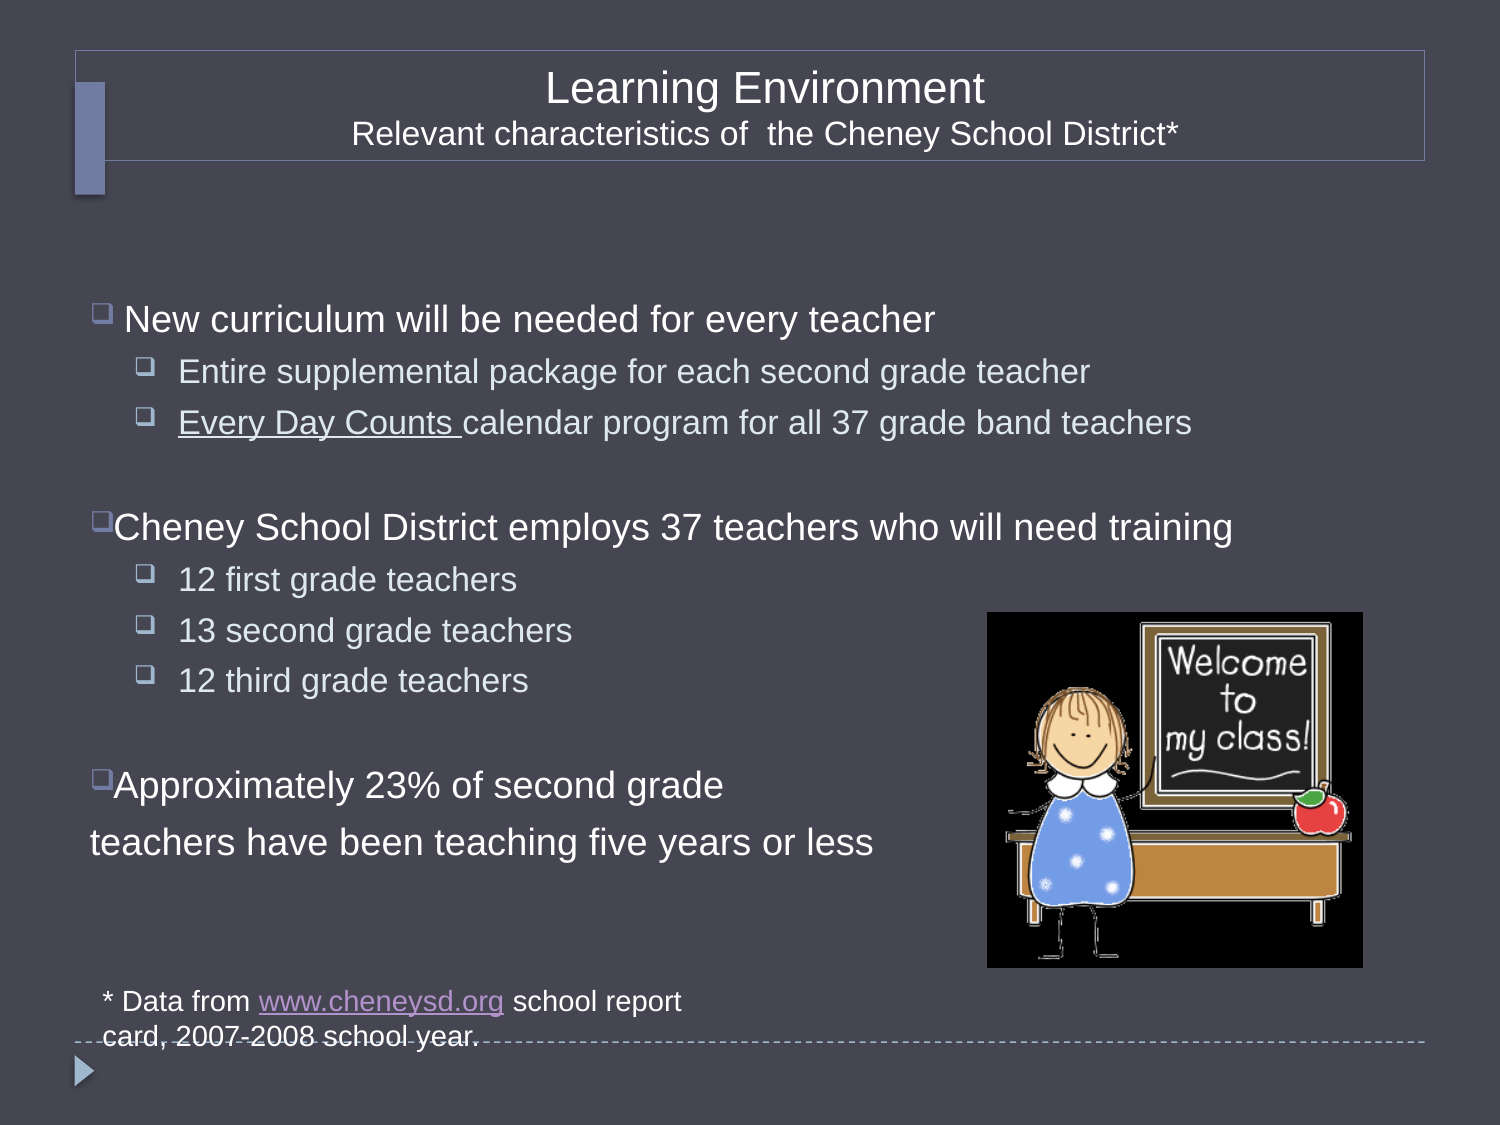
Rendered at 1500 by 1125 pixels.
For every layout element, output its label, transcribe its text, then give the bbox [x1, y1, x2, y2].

title Learning Environment Relevant characteristics of the Cheney School District* [75, 50, 1425, 161]
picture [987, 612, 1363, 968]
list New curriculum will be needed for every teacher Entire supplemental package for each second grade teacher Every Day Counts calendar program for all 37 grade band teachers Cheney School District employs 37 teachers who will need training 12 first grade teachers 13 second grade teachers 12 third grade teachers Approximately 23% of second grade teachers have been teaching five years or less [75, 287, 1425, 875]
text_box * Data from www.cheneysd.org school report card, 2007-2008 school year. [87, 974, 713, 1060]
